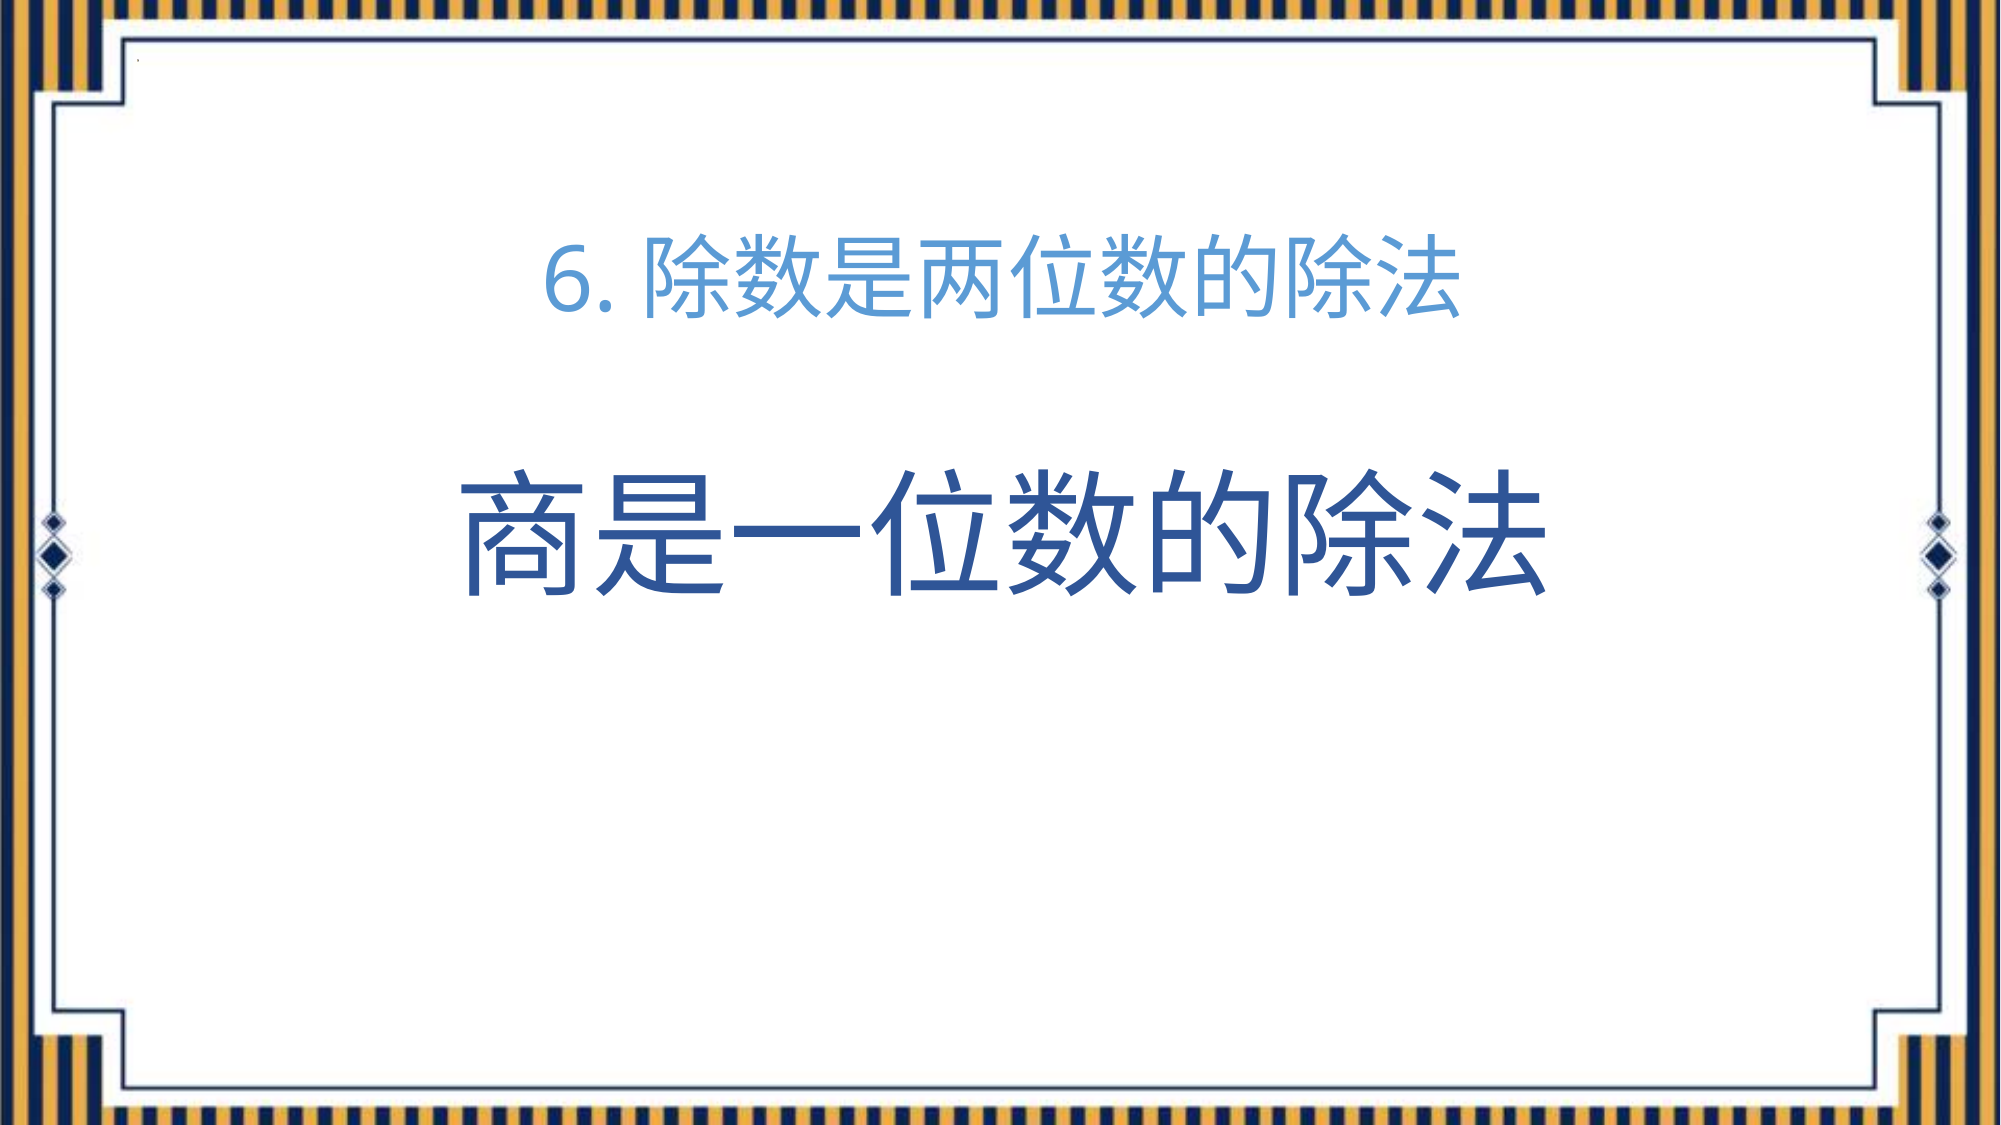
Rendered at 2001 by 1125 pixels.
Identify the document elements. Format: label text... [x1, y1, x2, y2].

picture [0, 0, 2001, 1125]
title 6.除数是两位数的除法 商是一位数的除法 [200, 45, 1808, 623]
